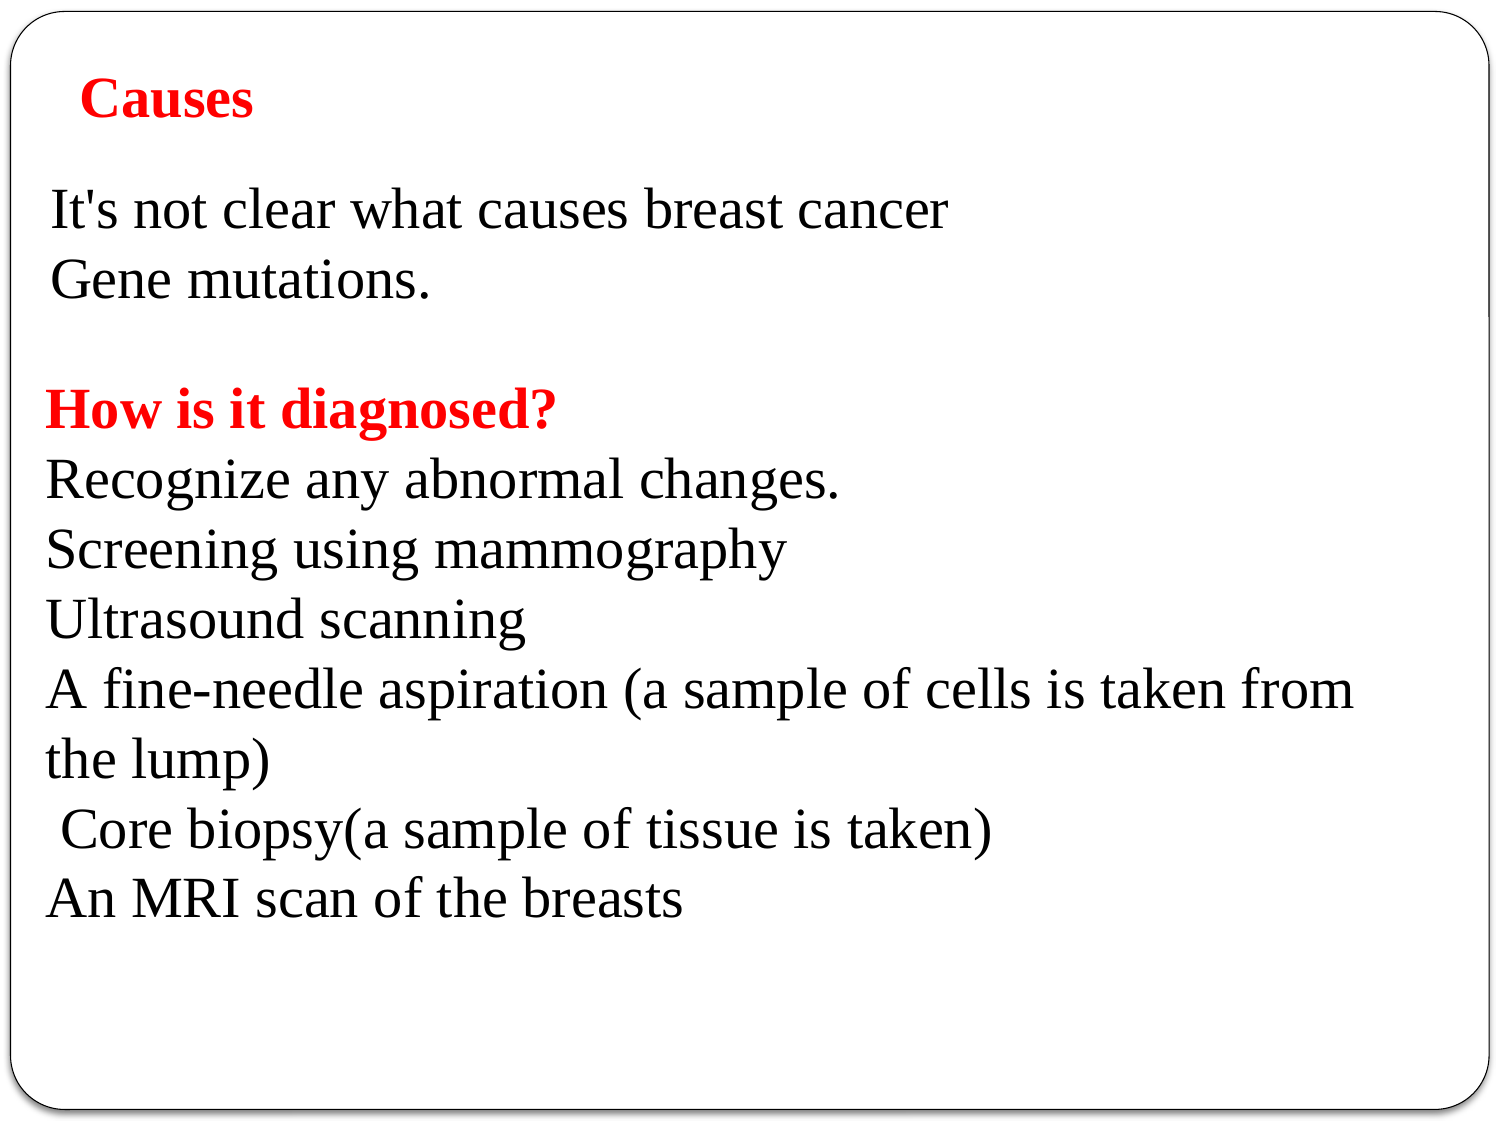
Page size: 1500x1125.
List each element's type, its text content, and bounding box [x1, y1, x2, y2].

text_box It's not clear what causes breast cancer Gene mutations. [35, 162, 966, 318]
text_box How is it diagnosed? Recognize any abnormal changes. Screening using mammography Ultrasound scanning A fine-needle aspiration (a sample of cells is taken from the lump) Core biopsy(a sample of tissue is taken) An MRI scan of the breasts [30, 362, 1444, 937]
text_box Causes [64, 51, 270, 137]
